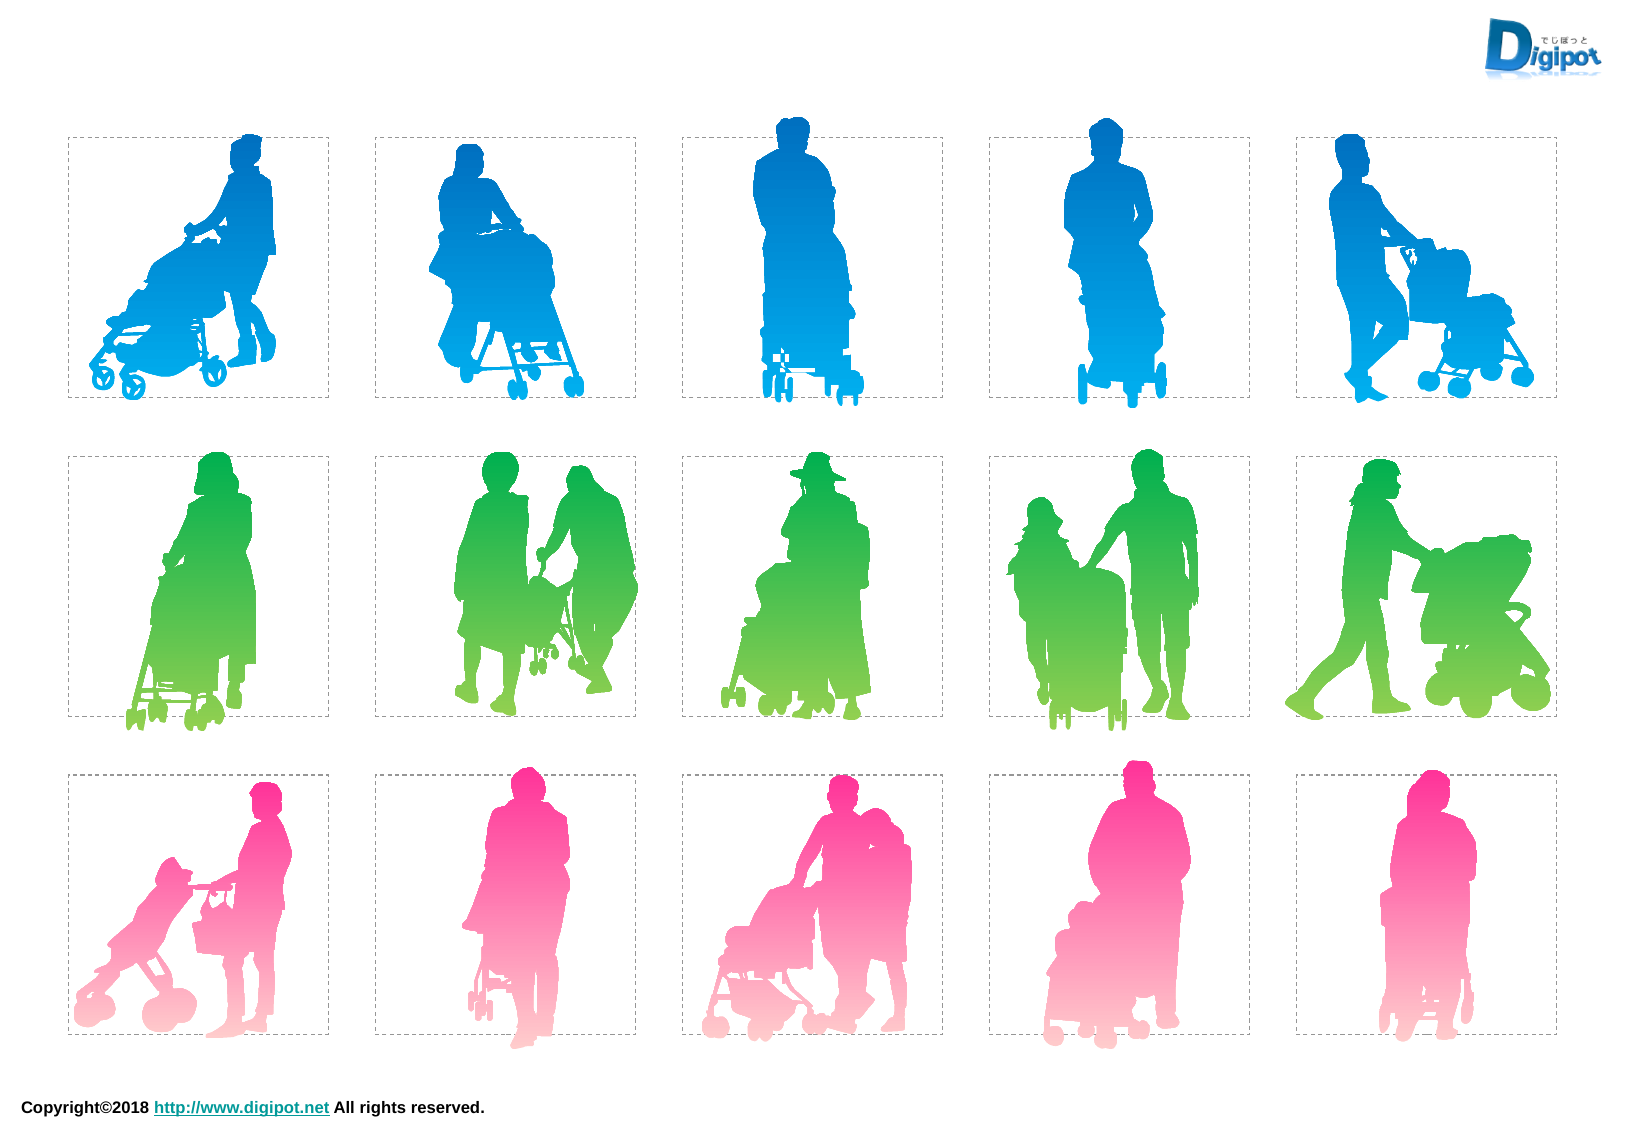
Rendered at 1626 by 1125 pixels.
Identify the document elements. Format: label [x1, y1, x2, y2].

text_box [721, 451, 872, 721]
text_box [1379, 770, 1477, 1042]
text_box [753, 116, 865, 406]
text_box [1006, 449, 1199, 731]
text_box [1284, 459, 1551, 721]
text_box [73, 782, 292, 1039]
text_box [428, 143, 585, 401]
text_box [88, 134, 277, 401]
text_box [454, 451, 639, 716]
text_box [125, 451, 257, 731]
text_box [462, 767, 571, 1049]
text_box [701, 774, 913, 1042]
text_box [1063, 118, 1167, 409]
text_box [1329, 134, 1535, 404]
text_box [1043, 760, 1192, 1049]
picture [1485, 18, 1602, 82]
